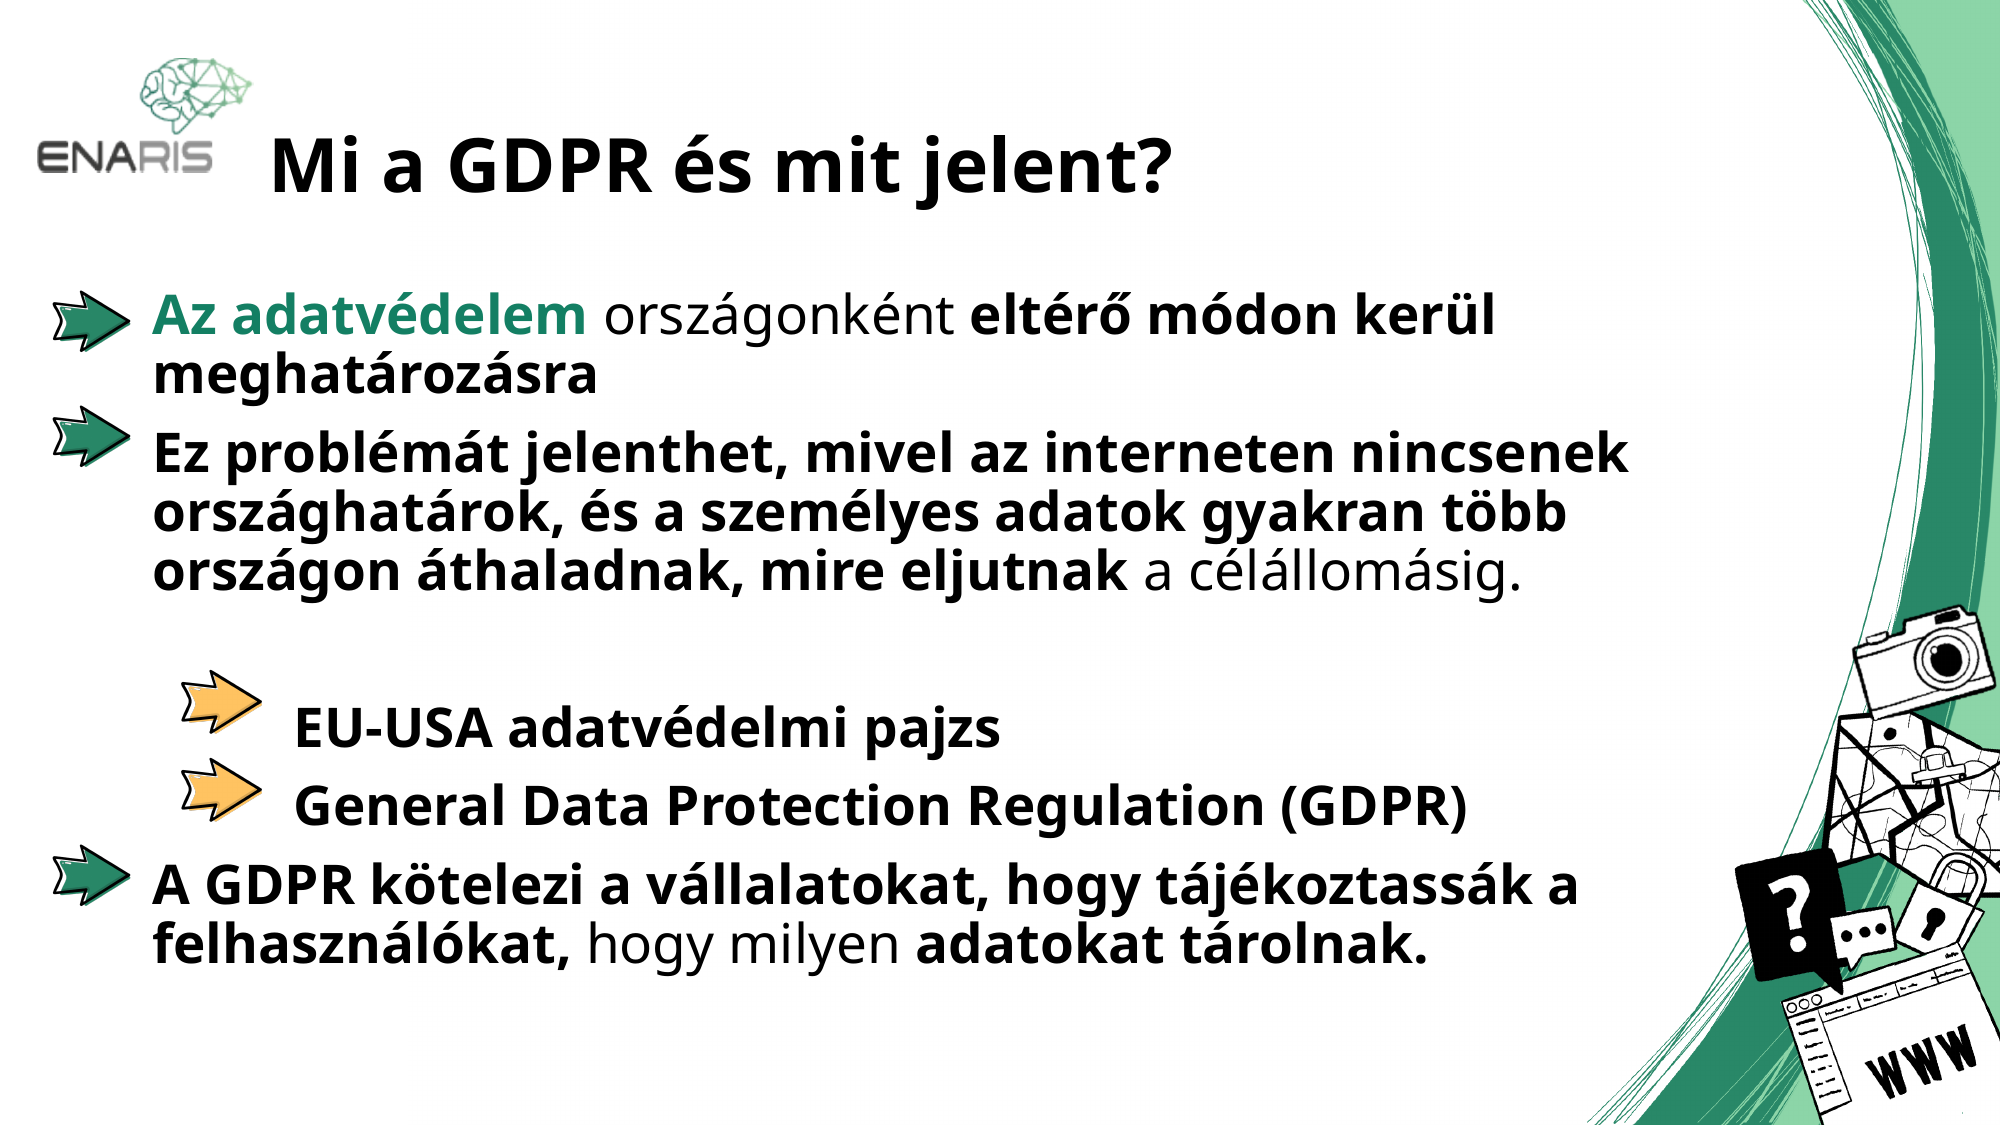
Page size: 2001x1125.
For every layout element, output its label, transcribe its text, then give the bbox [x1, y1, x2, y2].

list Az adatvédelem országonként eltérő módon kerül meghatározásra Ez problémát jelenthet, mivel az interneten nincsenek országhatárok, és a személyes adatok gyakran több országon áthaladnak, mire eljutnak a célállomásig. EU-USA adatvédelmi pajzs General Data Protection Regulation (GDPR) A GDPR kötelezi a vállalatokat, hogy tájékoztassák a felhasználókat, hogy milyen adatokat tárolnak. [137, 279, 1728, 994]
picture [37, 58, 254, 173]
picture [408, 0, 2000, 1125]
title Mi a GDPR és mit jelent? [253, 59, 1863, 278]
picture [45, 830, 138, 923]
picture [45, 391, 138, 484]
picture [45, 276, 138, 369]
picture [167, 649, 273, 843]
